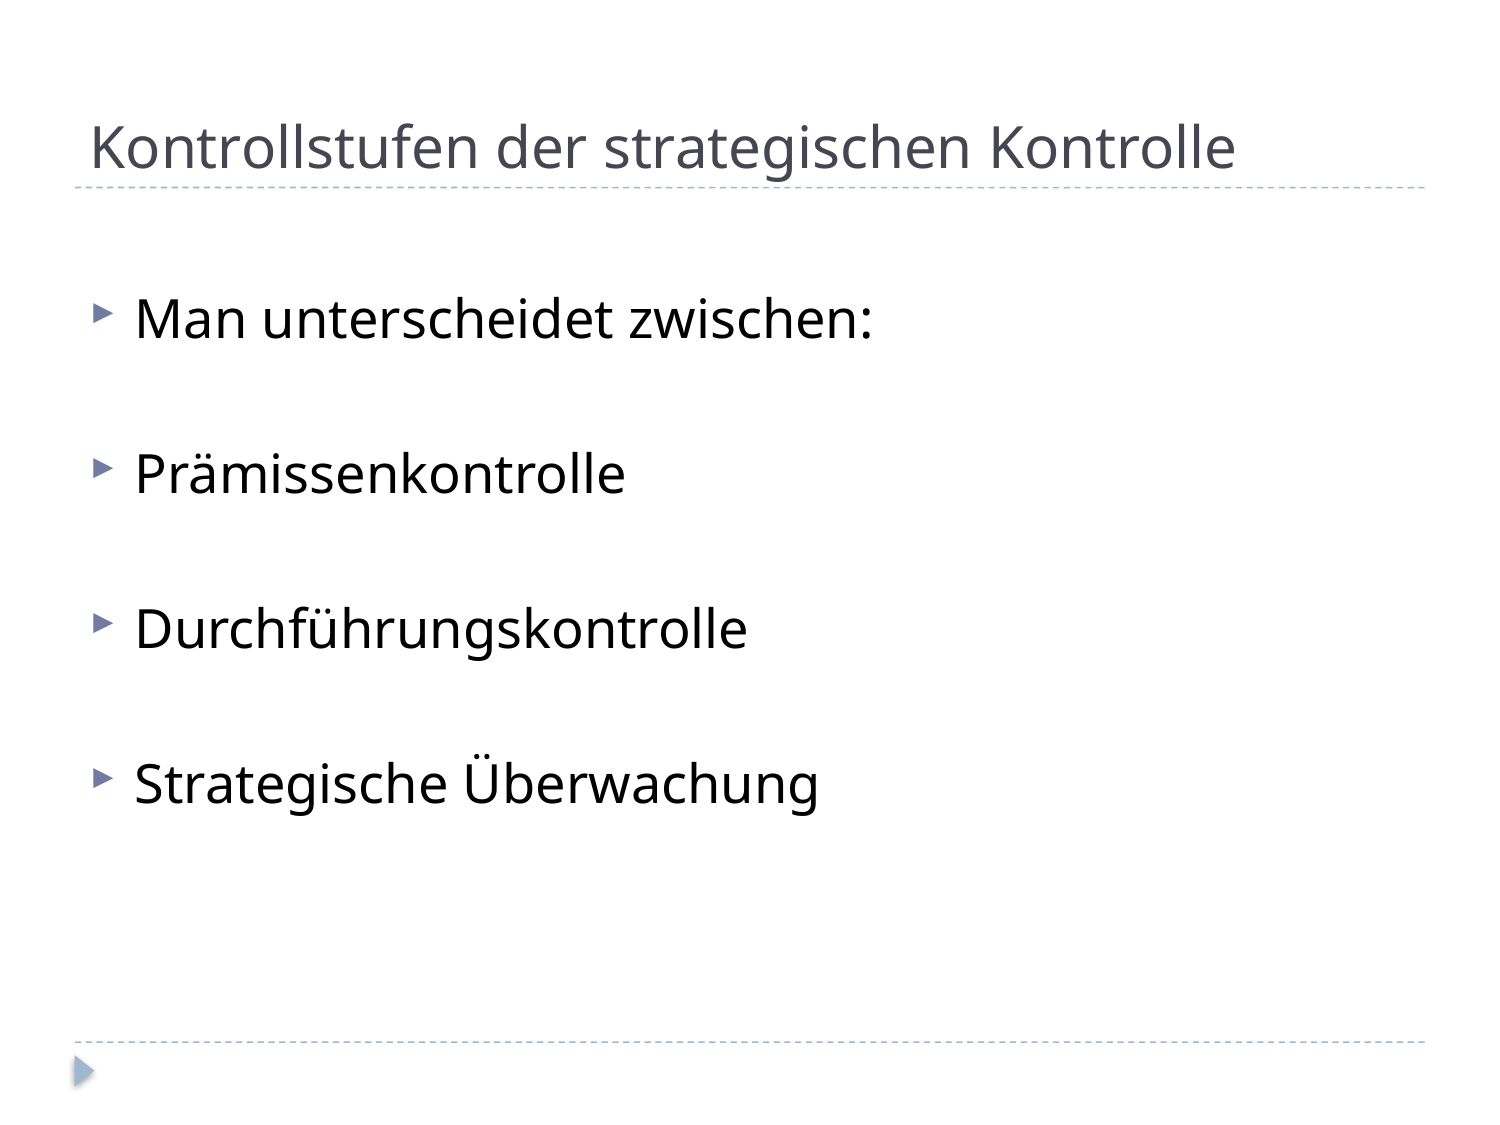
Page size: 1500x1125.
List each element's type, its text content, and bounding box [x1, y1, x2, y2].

title Kontrollstufen der strategischen Kontrolle [75, 24, 1425, 188]
list Man unterscheidet zwischen: Prämissenkontrolle Durchführungskontrolle Strategische Überwachung [75, 200, 1425, 1006]
